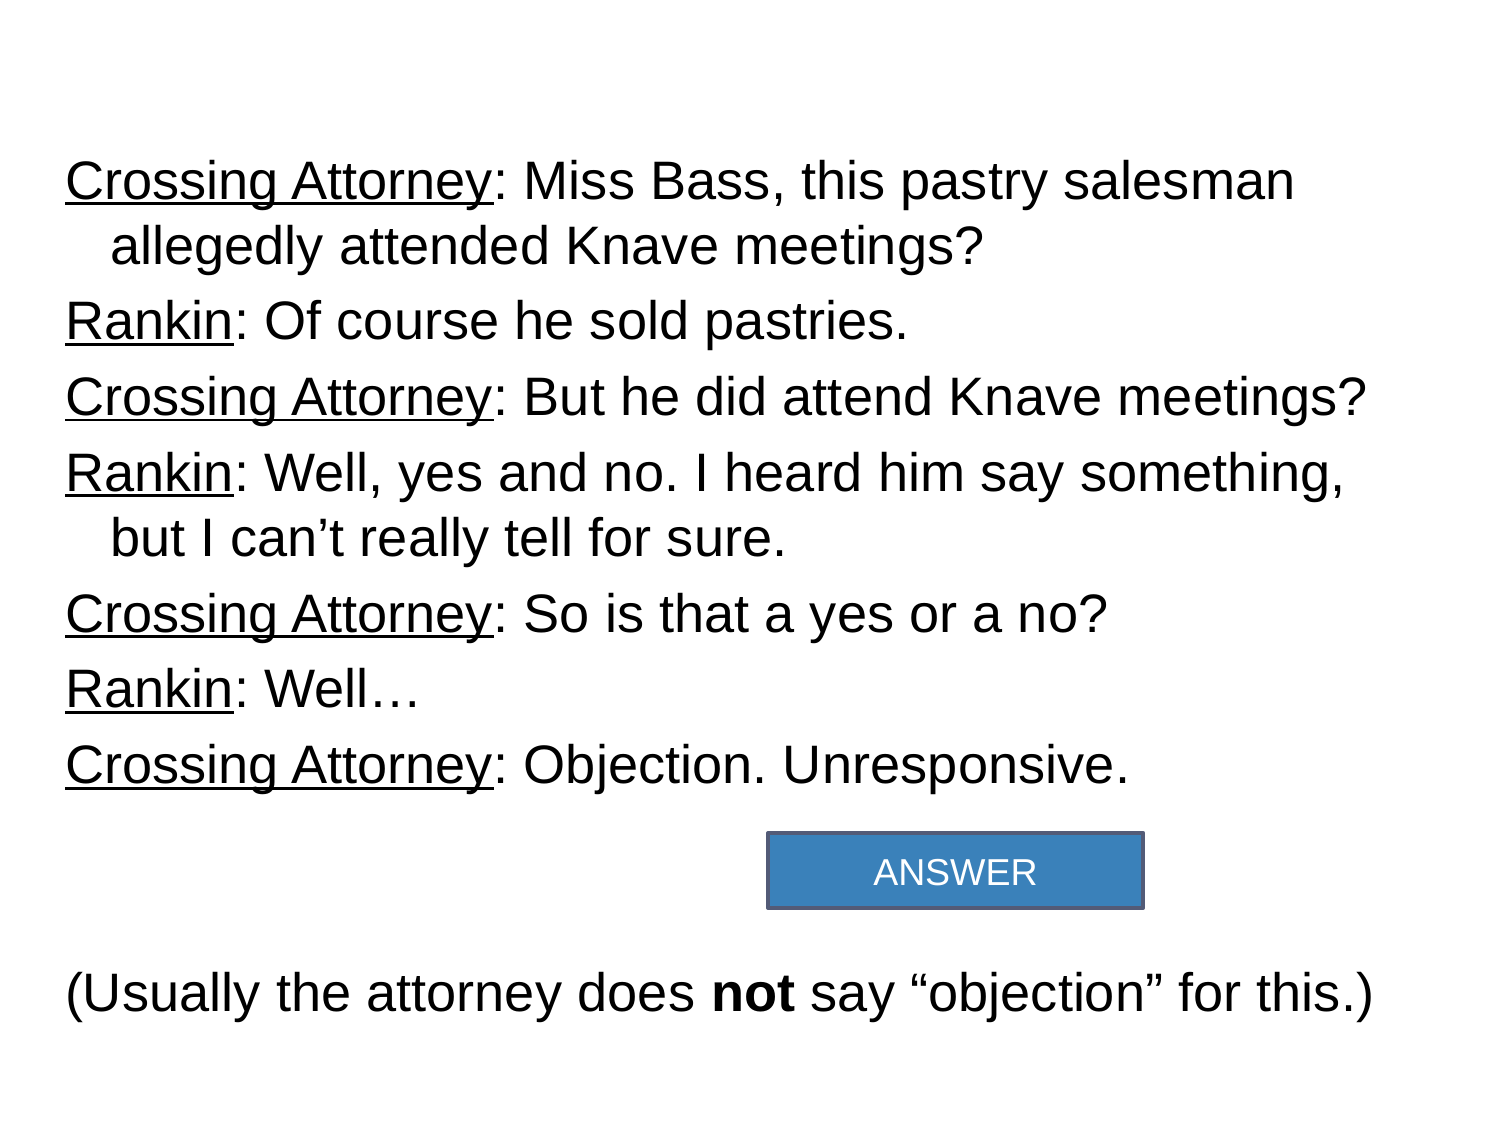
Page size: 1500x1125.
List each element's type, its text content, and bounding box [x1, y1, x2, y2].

list Crossing Attorney: Miss Bass, this pastry salesman allegedly attended Knave meetings? Rankin: Of course he sold pastries. Crossing Attorney: But he did attend Knave meetings? Rankin: Well, yes and no. I heard him say something, but I can’t really tell for sure. Crossing Attorney: So is that a yes or a no? Rankin: Well… Crossing Attorney: Objection. Unresponsive. (Usually the attorney does not say “objection” for this.) [50, 137, 1425, 1088]
text_box ANSWER [768, 832, 1144, 908]
